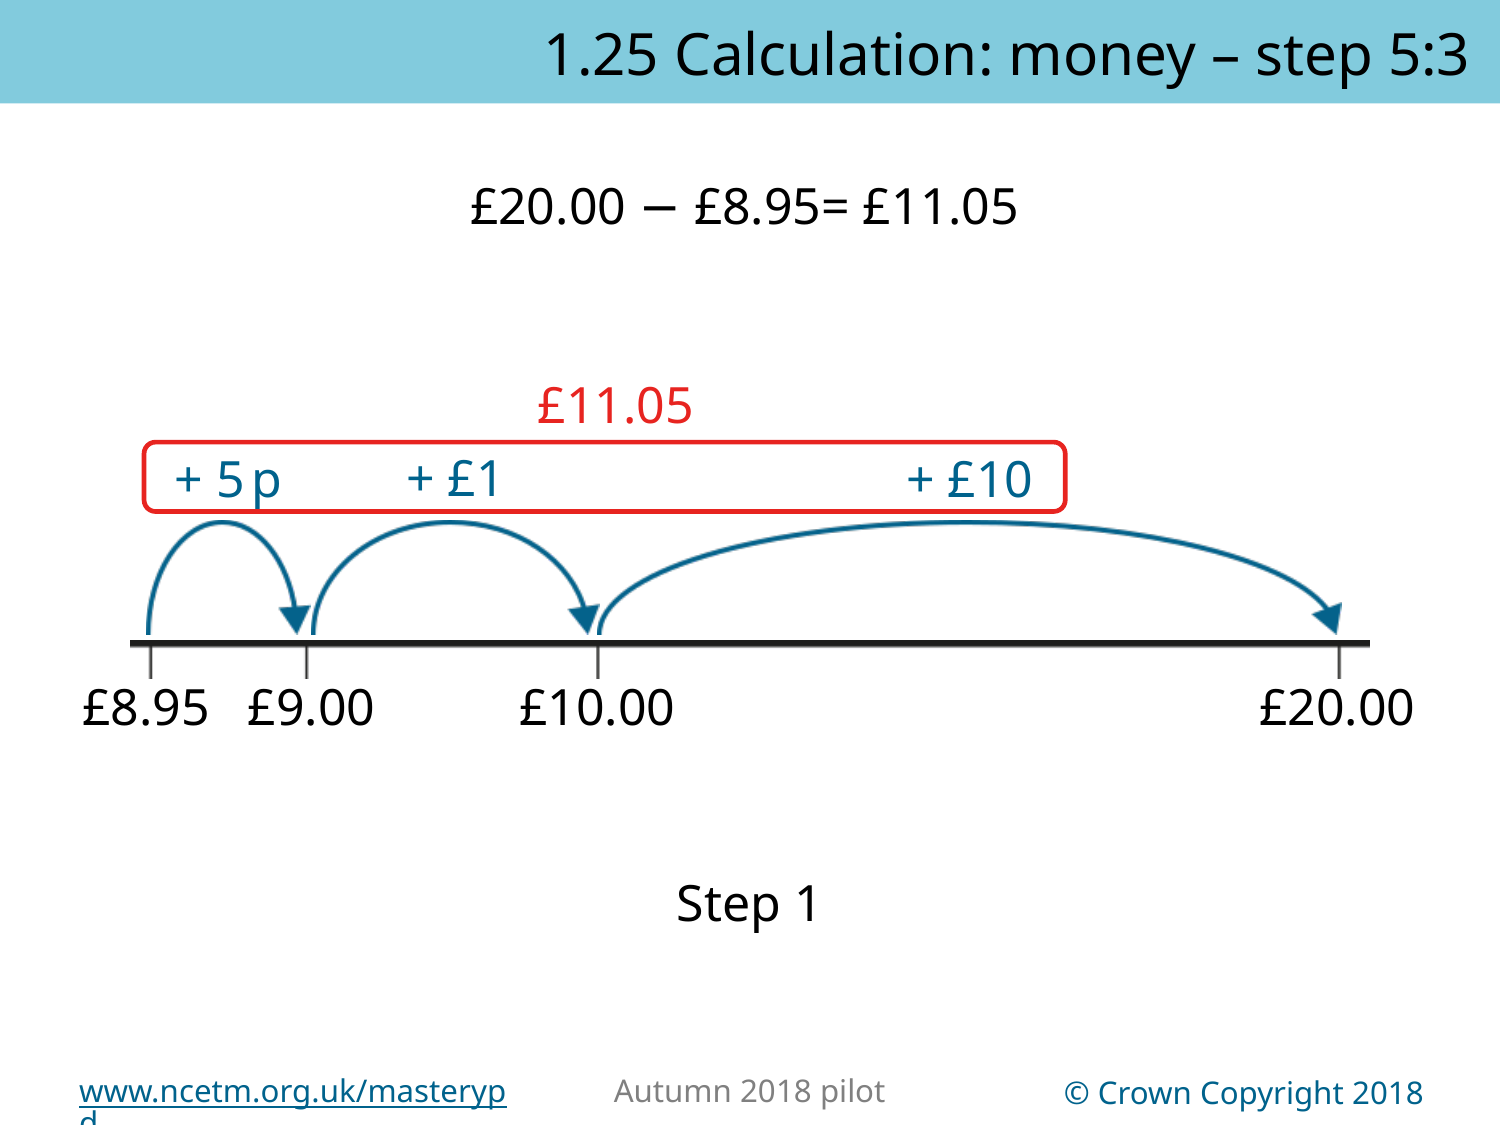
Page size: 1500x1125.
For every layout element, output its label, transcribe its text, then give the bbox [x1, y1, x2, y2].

text_box £9.00 [232, 687, 391, 744]
picture [316, 520, 948, 635]
text_box + 5 p [159, 512, 298, 516]
text_box [144, 442, 391, 512]
text_box £10.00 [504, 687, 691, 744]
text_box £11.05 [522, 365, 709, 441]
text_box + £10 [890, 512, 1049, 516]
picture [602, 520, 1342, 635]
text_box £20.00 − £8.95 [454, 166, 837, 242]
text_box [520, 442, 1066, 512]
text_box £8.95 [67, 668, 225, 744]
text_box = £11.05 [837, 166, 1034, 242]
text_box + £1 [391, 438, 520, 514]
picture [130, 639, 1370, 679]
picture [151, 520, 443, 635]
text_box £20.00 [1244, 668, 1431, 744]
list 1.25 Calculation: money – step 5:3 [0, 0, 1500, 104]
picture [146, 520, 219, 630]
text_box Step 1 [661, 864, 838, 940]
